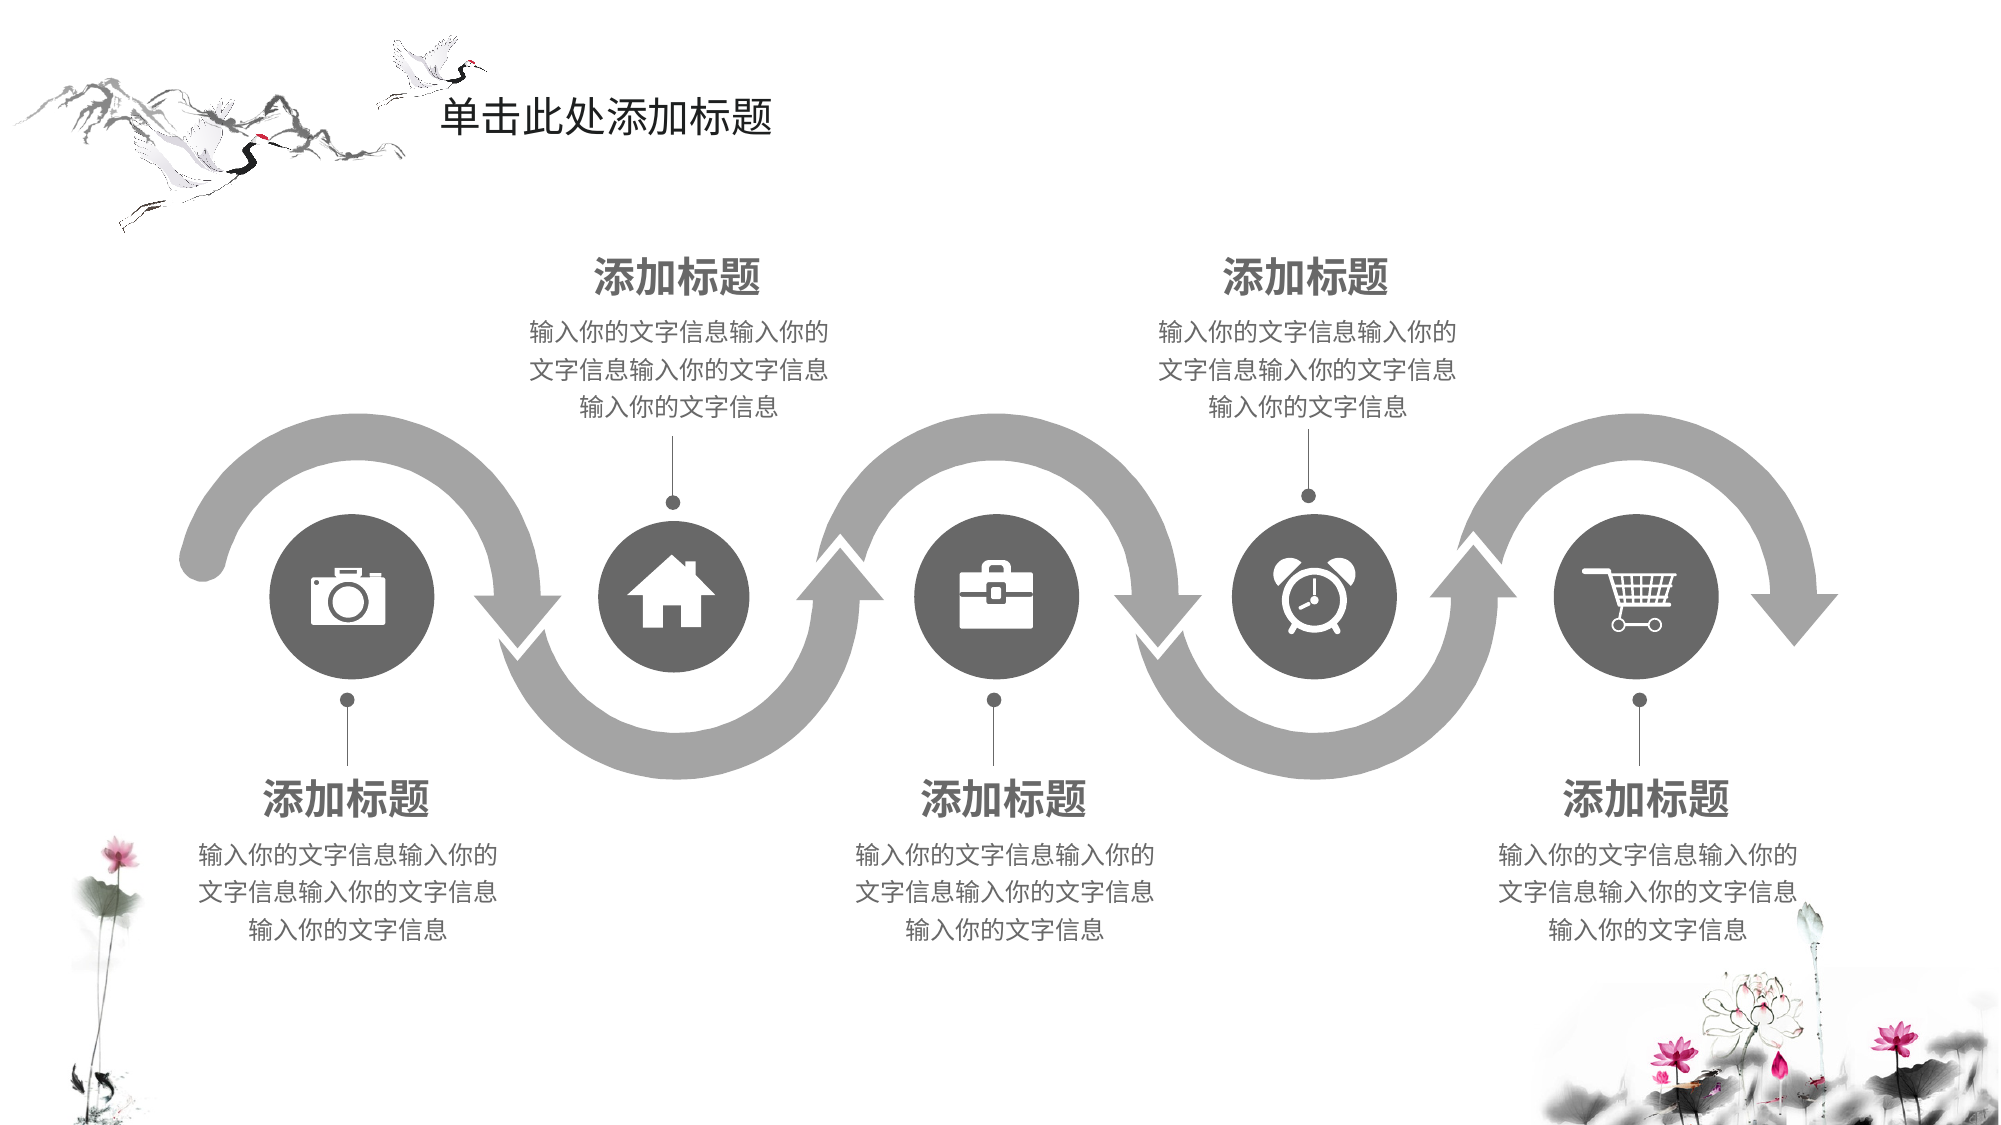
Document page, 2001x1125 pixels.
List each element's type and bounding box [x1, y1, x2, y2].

text_box [1553, 514, 1719, 680]
text_box [179, 413, 1839, 780]
text_box [1302, 428, 1315, 503]
text_box [598, 521, 750, 673]
text_box [340, 693, 354, 766]
text_box [987, 693, 1001, 766]
text_box [914, 514, 1080, 680]
text_box [1231, 514, 1397, 680]
text_box [1633, 693, 1646, 766]
text_box [666, 436, 680, 509]
text_box [12, 35, 1999, 1125]
text_box [269, 514, 435, 680]
